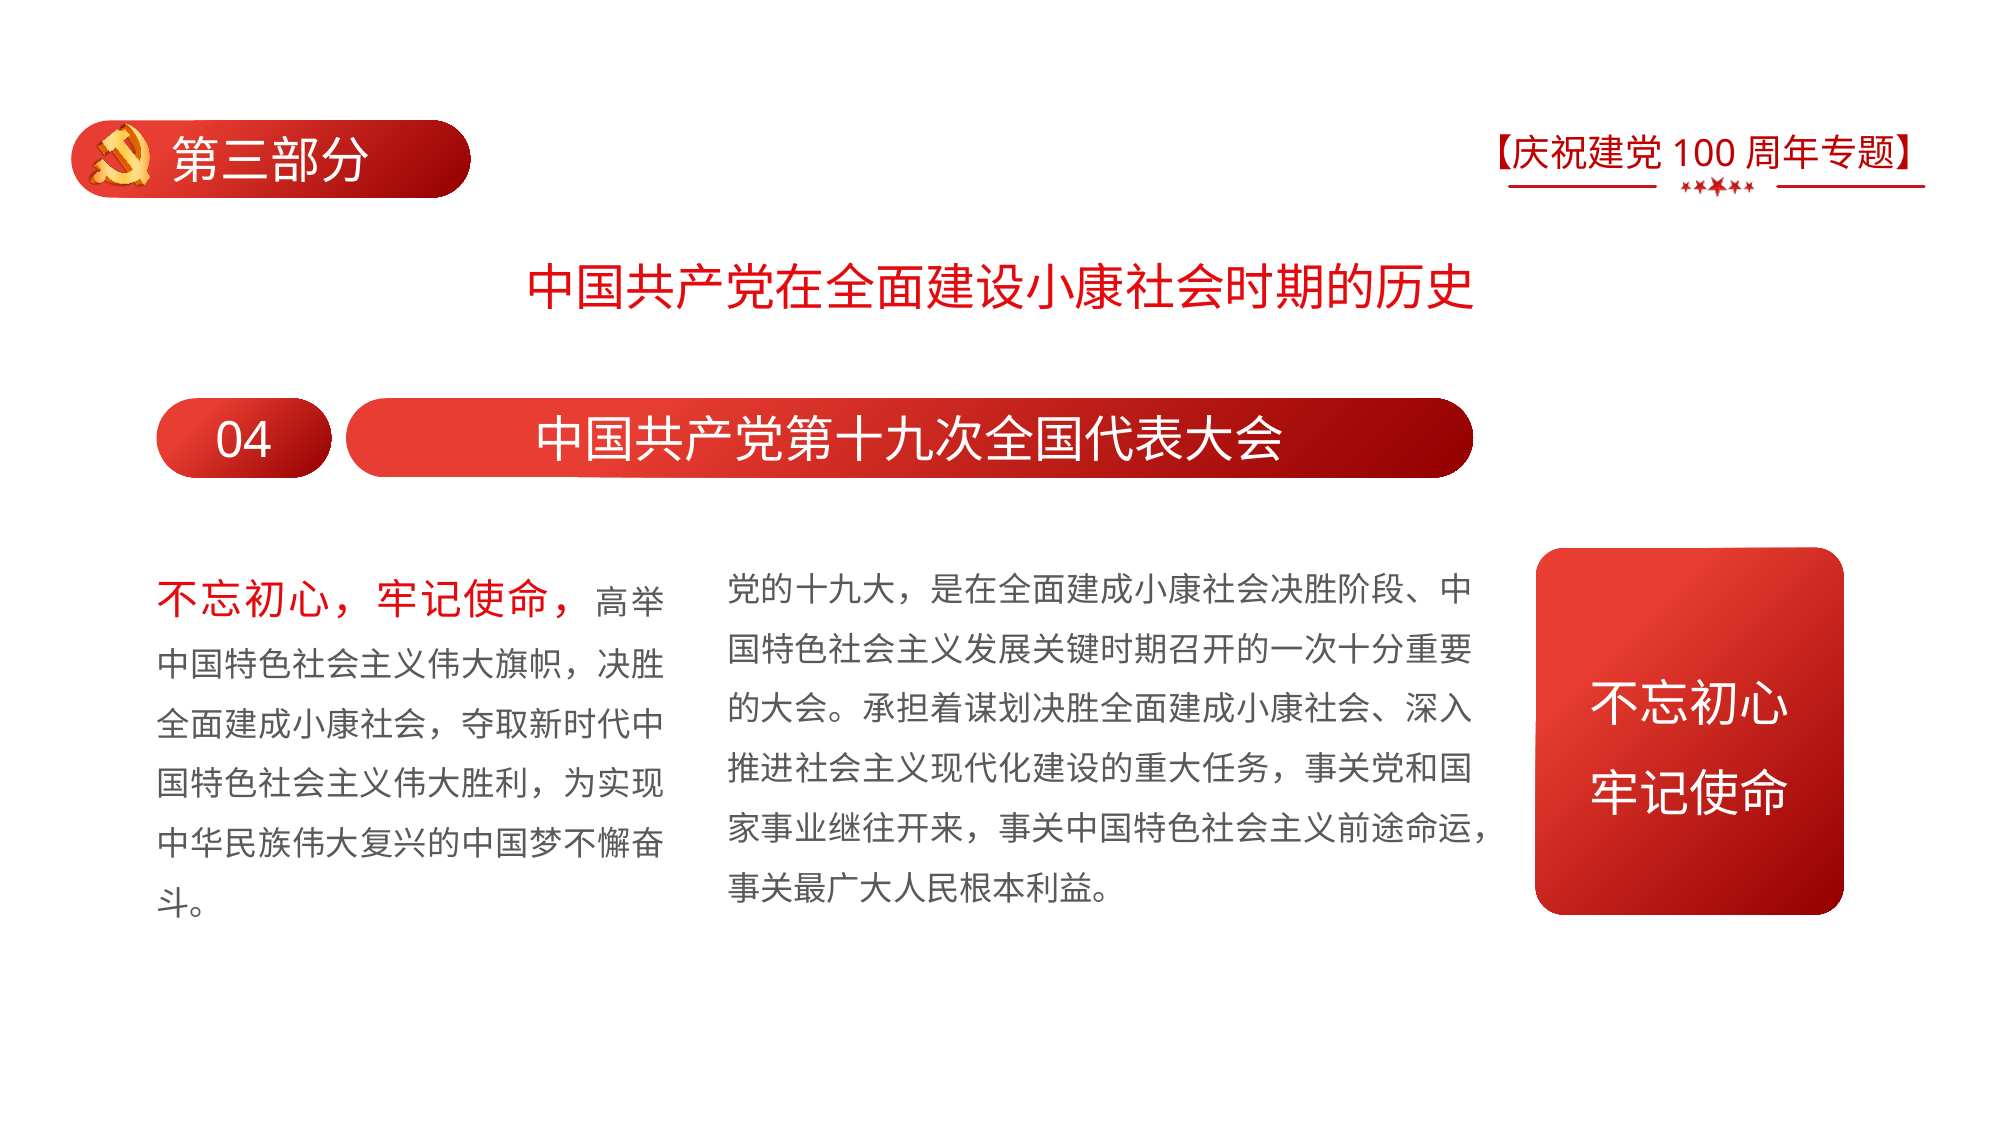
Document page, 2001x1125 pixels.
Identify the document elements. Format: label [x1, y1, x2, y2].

text_box [156, 398, 1473, 478]
text_box [0, 0, 2000, 1125]
text_box [71, 104, 471, 205]
text_box [1188, 119, 1953, 198]
